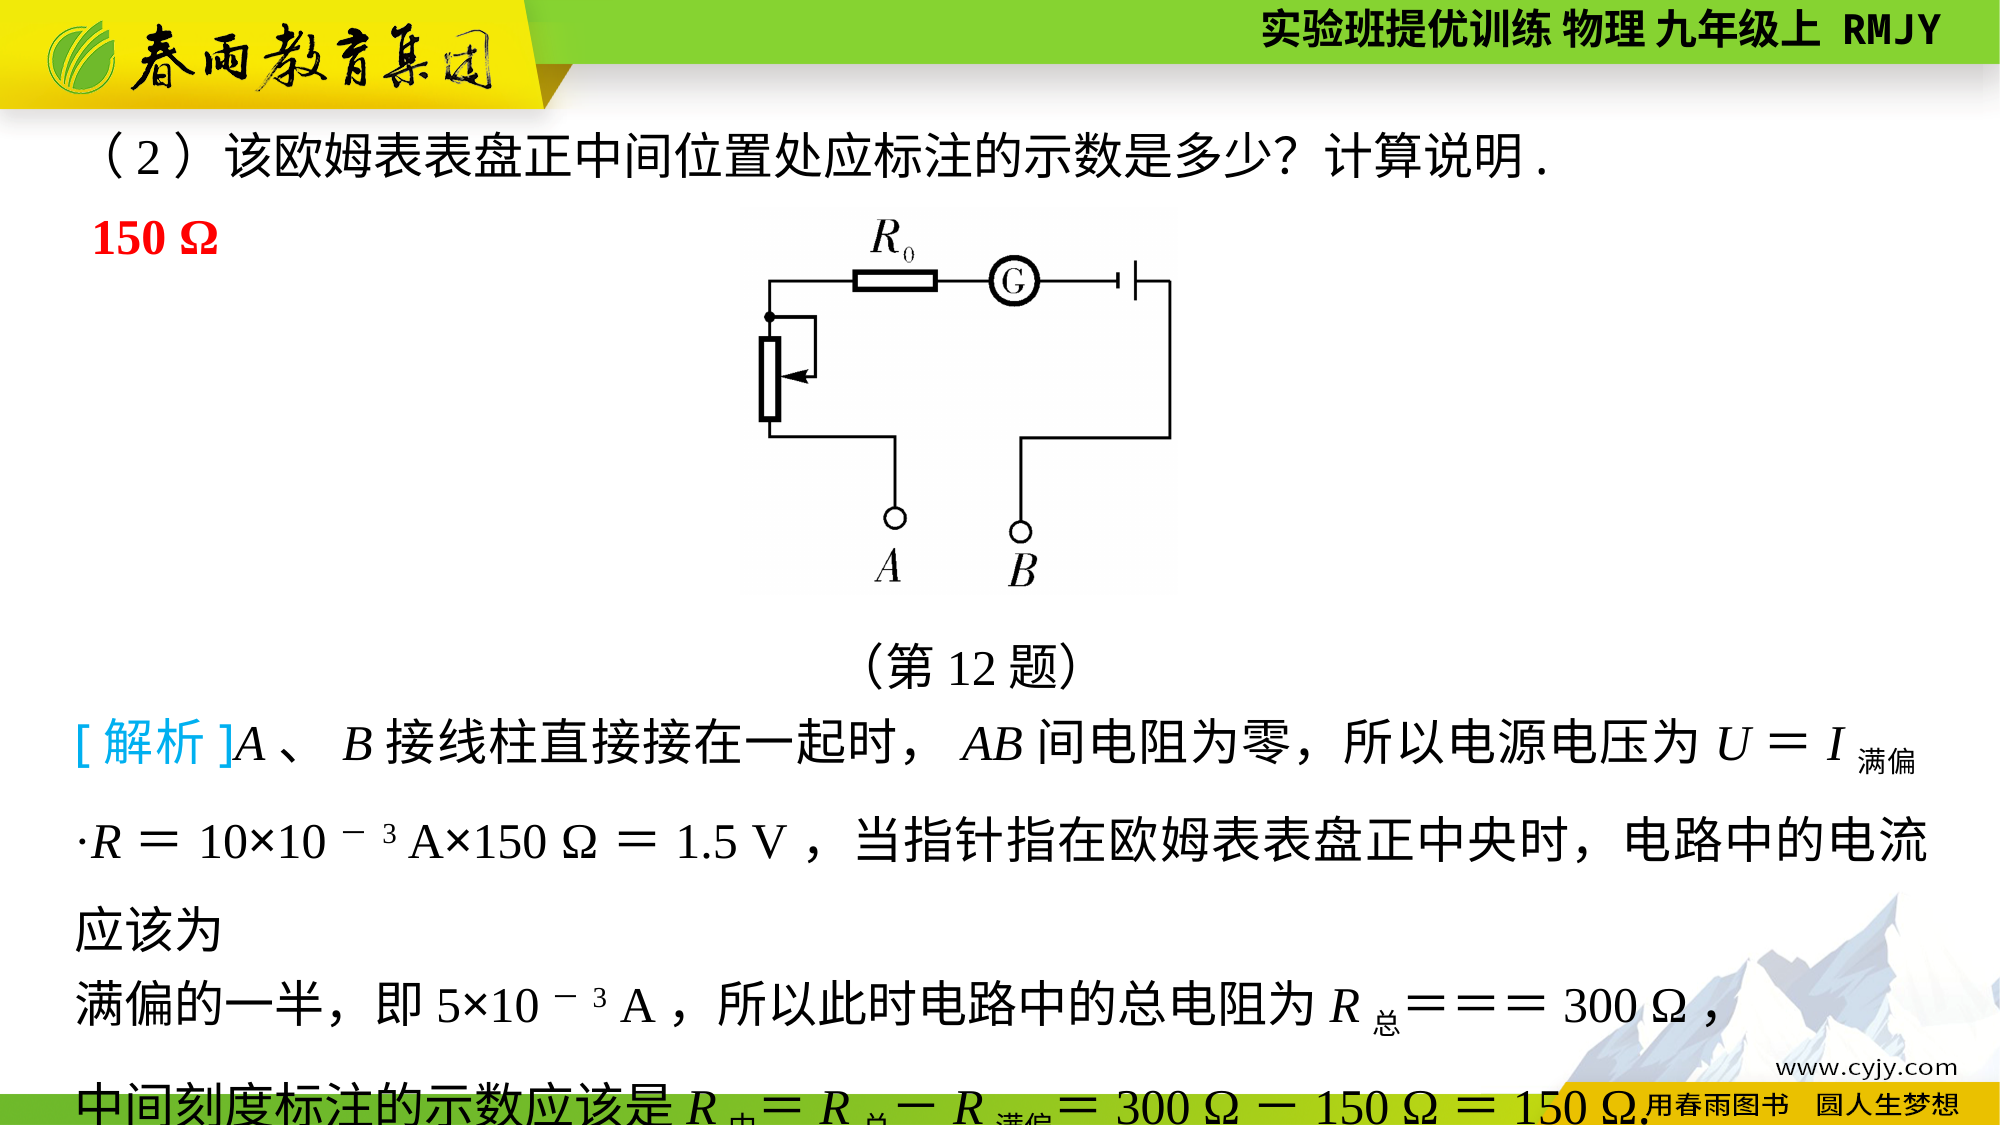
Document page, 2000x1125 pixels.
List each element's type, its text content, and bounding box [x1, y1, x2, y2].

picture [870, 1121, 883, 1125]
picture [484, 1111, 494, 1118]
picture [633, 1119, 643, 1125]
picture [382, 1093, 392, 1104]
picture [382, 1107, 392, 1119]
picture [185, 1118, 201, 1125]
list （2）该欧姆表表盘正中间位置处应标注的示数是多少？计算说明. [59, 86, 1944, 182]
text_box （第12题） [820, 603, 1124, 703]
picture [504, 1118, 516, 1125]
picture [601, 1120, 615, 1125]
picture [506, 1095, 514, 1110]
picture [245, 1114, 261, 1120]
picture [733, 1120, 741, 1125]
picture [83, 1095, 97, 1108]
text_box 150 Ω [76, 197, 296, 273]
picture [744, 1120, 752, 1125]
picture [0, 0, 2000, 1125]
picture [101, 1095, 115, 1108]
